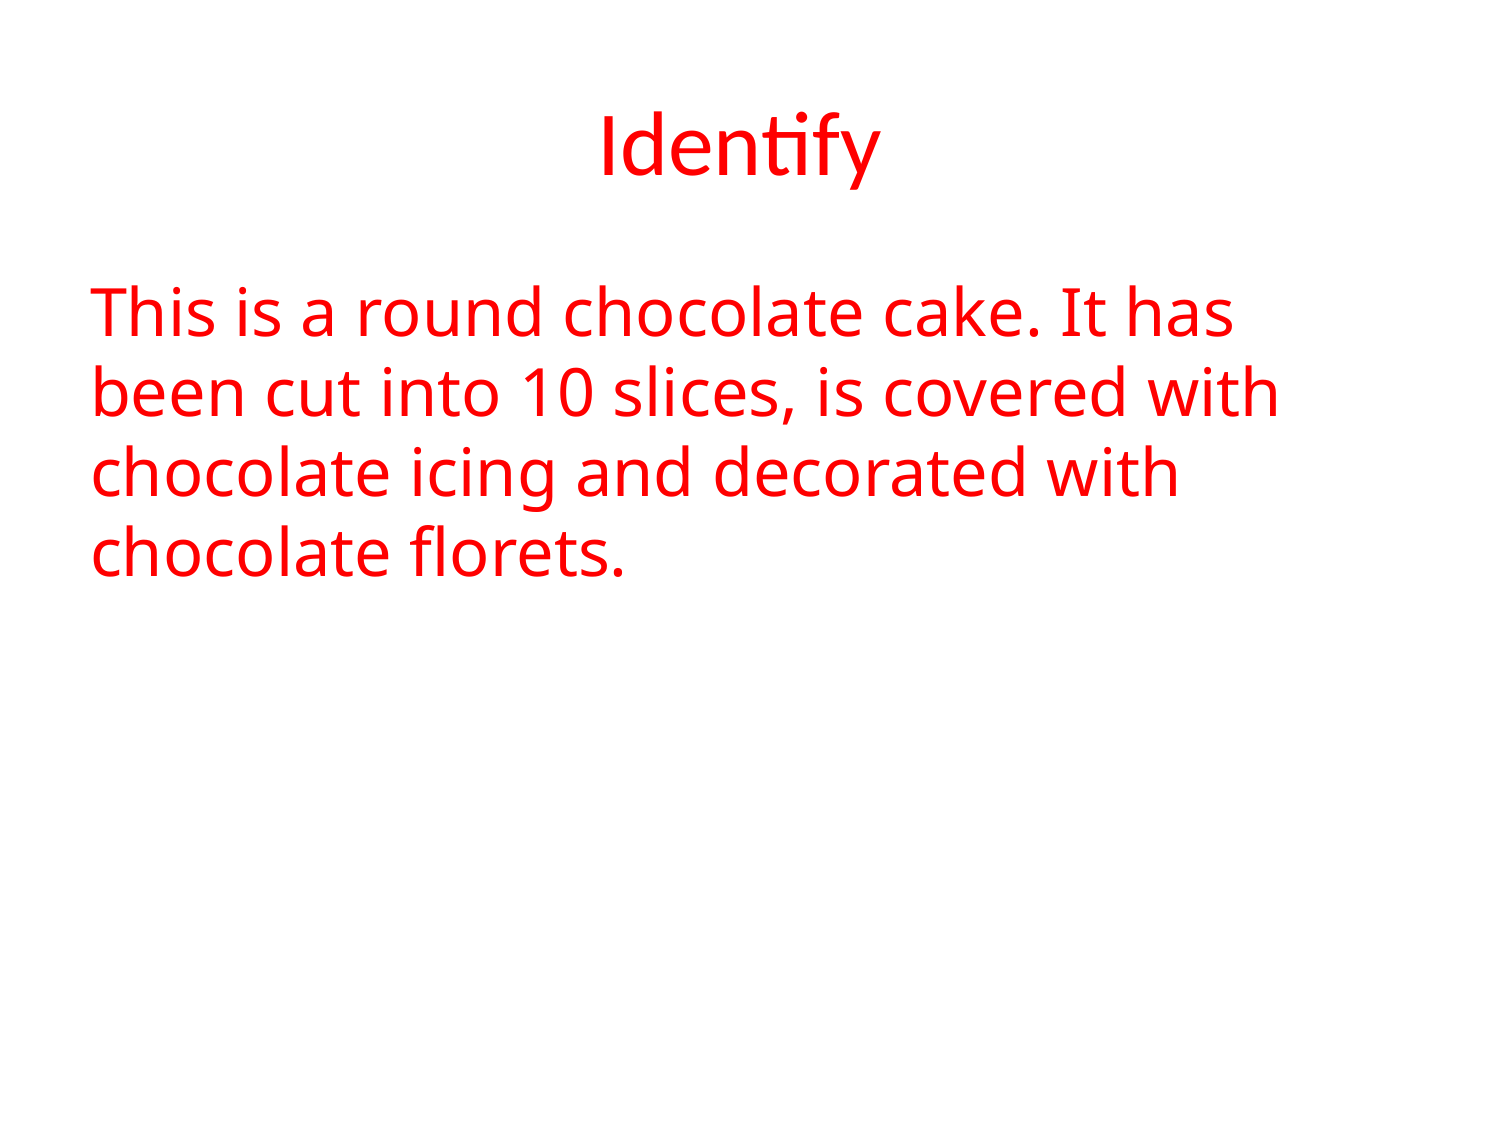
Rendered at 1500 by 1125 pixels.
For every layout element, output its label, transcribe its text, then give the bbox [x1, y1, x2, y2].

title Identify [75, 45, 1425, 233]
list This is a round chocolate cake. It has been cut into 10 slices, is covered with chocolate icing and decorated with chocolate florets. [75, 262, 1425, 1005]
